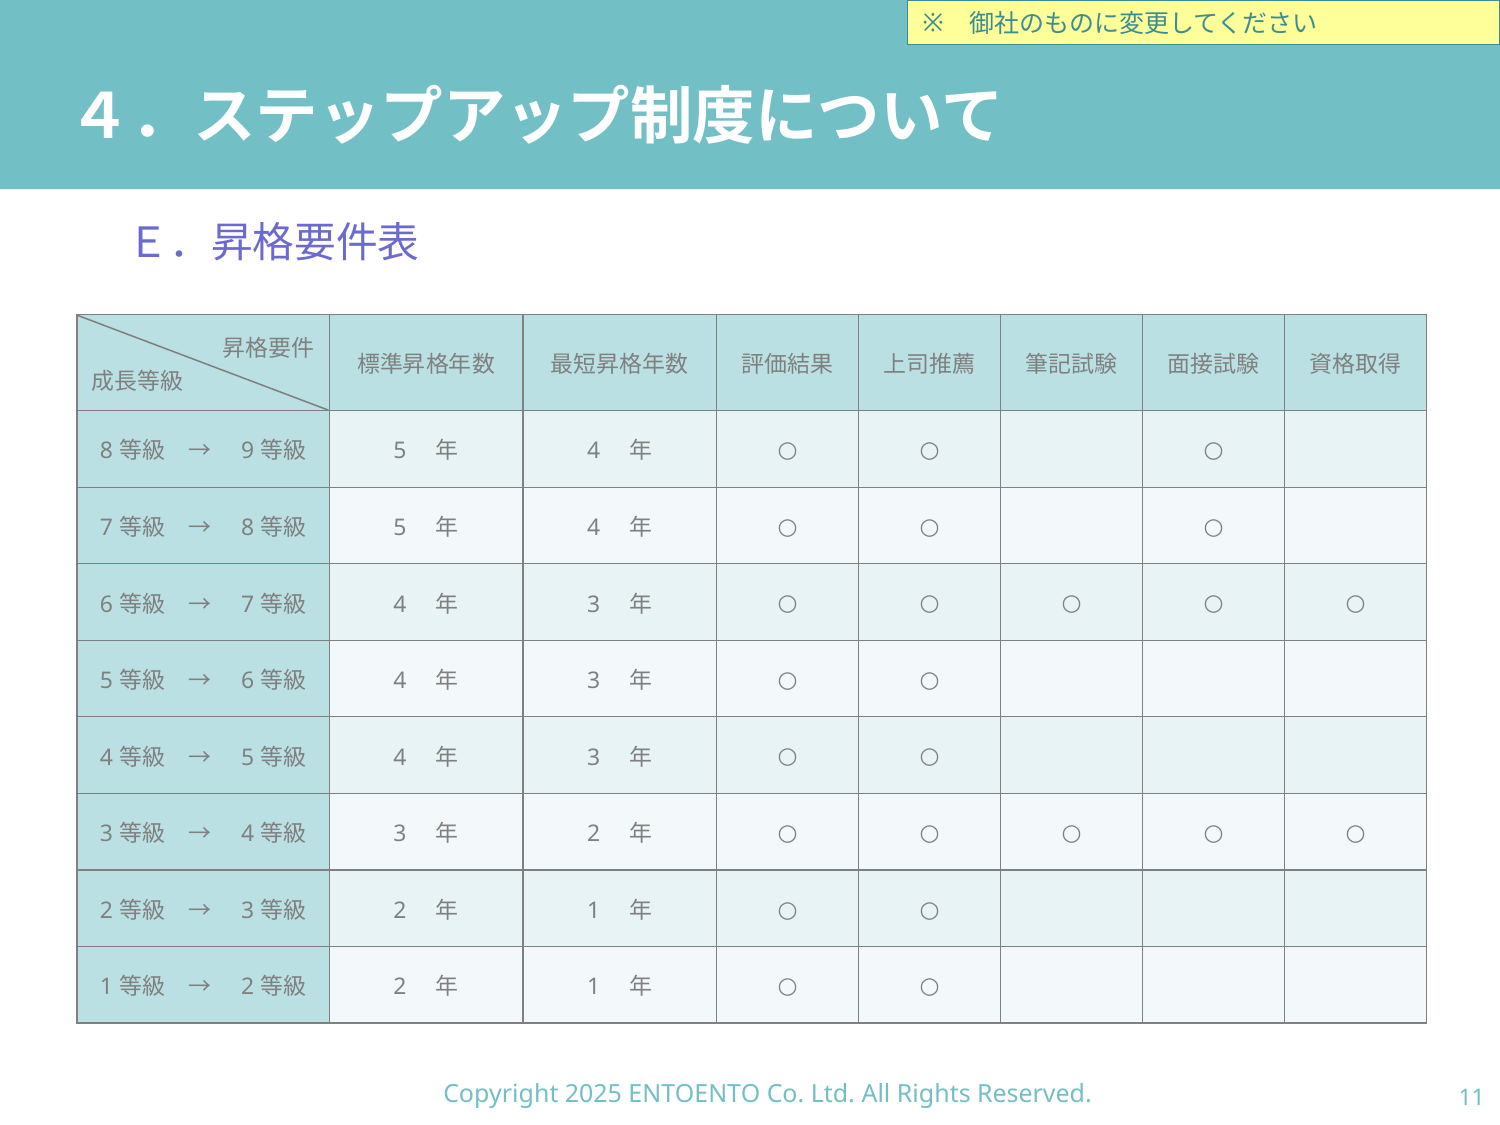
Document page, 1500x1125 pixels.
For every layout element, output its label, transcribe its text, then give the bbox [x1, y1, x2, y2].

table_cell ○ [717, 641, 858, 716]
table_cell 2 年 [330, 947, 522, 1022]
table_cell ○ [717, 488, 858, 563]
table_cell 2 年 [330, 871, 522, 946]
table_cell ○ [1285, 794, 1426, 869]
table_cell ○ [859, 411, 1000, 487]
table_cell 3 年 [524, 717, 716, 793]
table_cell 5 年 [330, 488, 522, 563]
table_cell [1285, 947, 1426, 1022]
table_cell ○ [859, 947, 1000, 1022]
table_cell ○ [717, 947, 858, 1022]
table_cell ○ [859, 871, 1000, 946]
table_cell 4 年 [524, 488, 716, 563]
table_cell ○ [1143, 564, 1284, 640]
table_cell [1143, 717, 1284, 793]
table_cell [1143, 947, 1284, 1022]
table_cell ○ [717, 564, 858, 640]
table_cell ○ [717, 411, 858, 487]
table_cell 3等級 → 4等級 [78, 794, 329, 869]
table_cell 4 年 [330, 717, 522, 793]
table_cell 1 年 [524, 947, 716, 1022]
table_cell 4等級 → 5等級 [78, 717, 329, 793]
table_cell [1285, 488, 1426, 563]
table_cell 2等級 → 3等級 [78, 871, 329, 946]
table_cell ○ [859, 488, 1000, 563]
table_header 面接試験 [1143, 315, 1284, 410]
table_cell ○ [859, 794, 1000, 869]
title ４．ステップアップ制度について [53, 42, 1388, 185]
table_cell 4 年 [330, 564, 522, 640]
table_header 標準昇格年数 [330, 315, 522, 410]
table_cell 8等級 → 9等級 [78, 416, 329, 487]
table_cell [1143, 641, 1284, 716]
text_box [76, 314, 329, 411]
table_cell [1001, 488, 1142, 563]
table_cell [1001, 947, 1142, 1022]
table_cell [1001, 871, 1142, 946]
text_box 御社のものに変更してください [907, 0, 1500, 45]
table_cell [1001, 717, 1142, 793]
table_cell ○ [859, 717, 1000, 793]
table_cell ○ [1143, 488, 1284, 563]
table_header 筆記試験 [1001, 315, 1142, 410]
table_cell 1等級 → 2等級 [78, 947, 329, 1022]
list Ｅ．昇格要件表 [112, 208, 1388, 314]
table_cell ○ [717, 717, 858, 793]
table_cell 3 年 [524, 564, 716, 640]
table_cell ○ [717, 871, 858, 946]
table_cell 3 年 [524, 641, 716, 716]
table_cell [1285, 871, 1426, 946]
table_cell ○ [1143, 794, 1284, 869]
table_cell 5 年 [330, 411, 522, 487]
table_cell ○ [1001, 564, 1142, 640]
table_cell ○ [1285, 564, 1426, 640]
table_cell 4 年 [524, 411, 716, 487]
table_cell [1143, 871, 1284, 946]
table_cell 5等級 → 6等級 [78, 641, 329, 716]
table_cell 2 年 [524, 794, 716, 869]
table_cell [1001, 641, 1142, 716]
slide_number 10 [1187, 1074, 1500, 1121]
table_cell [1285, 411, 1426, 487]
table_cell ○ [1143, 411, 1284, 487]
table_header 評価結果 [717, 315, 858, 410]
table_cell 3 年 [330, 794, 522, 869]
table_cell ○ [1001, 794, 1142, 869]
table_cell 1 年 [524, 871, 716, 946]
table_cell [1001, 411, 1142, 487]
table_cell 6等級 → 7等級 [78, 564, 329, 640]
table_cell 4 年 [330, 641, 522, 716]
table_cell [1285, 717, 1426, 793]
table_cell ○ [717, 794, 858, 869]
table_header 資格取得 [1285, 315, 1426, 410]
table_cell ○ [859, 641, 1000, 716]
table_cell [1285, 641, 1426, 716]
table_header 上司推薦 [859, 315, 1000, 410]
footer Copyright 2025 ENTOENTO Co. Ltd. All Rights Reserved. [206, 1070, 1331, 1121]
table_header 最短昇格年数 [524, 315, 716, 410]
table_cell ○ [859, 564, 1000, 640]
table_cell 7等級 → 8等級 [78, 488, 329, 563]
